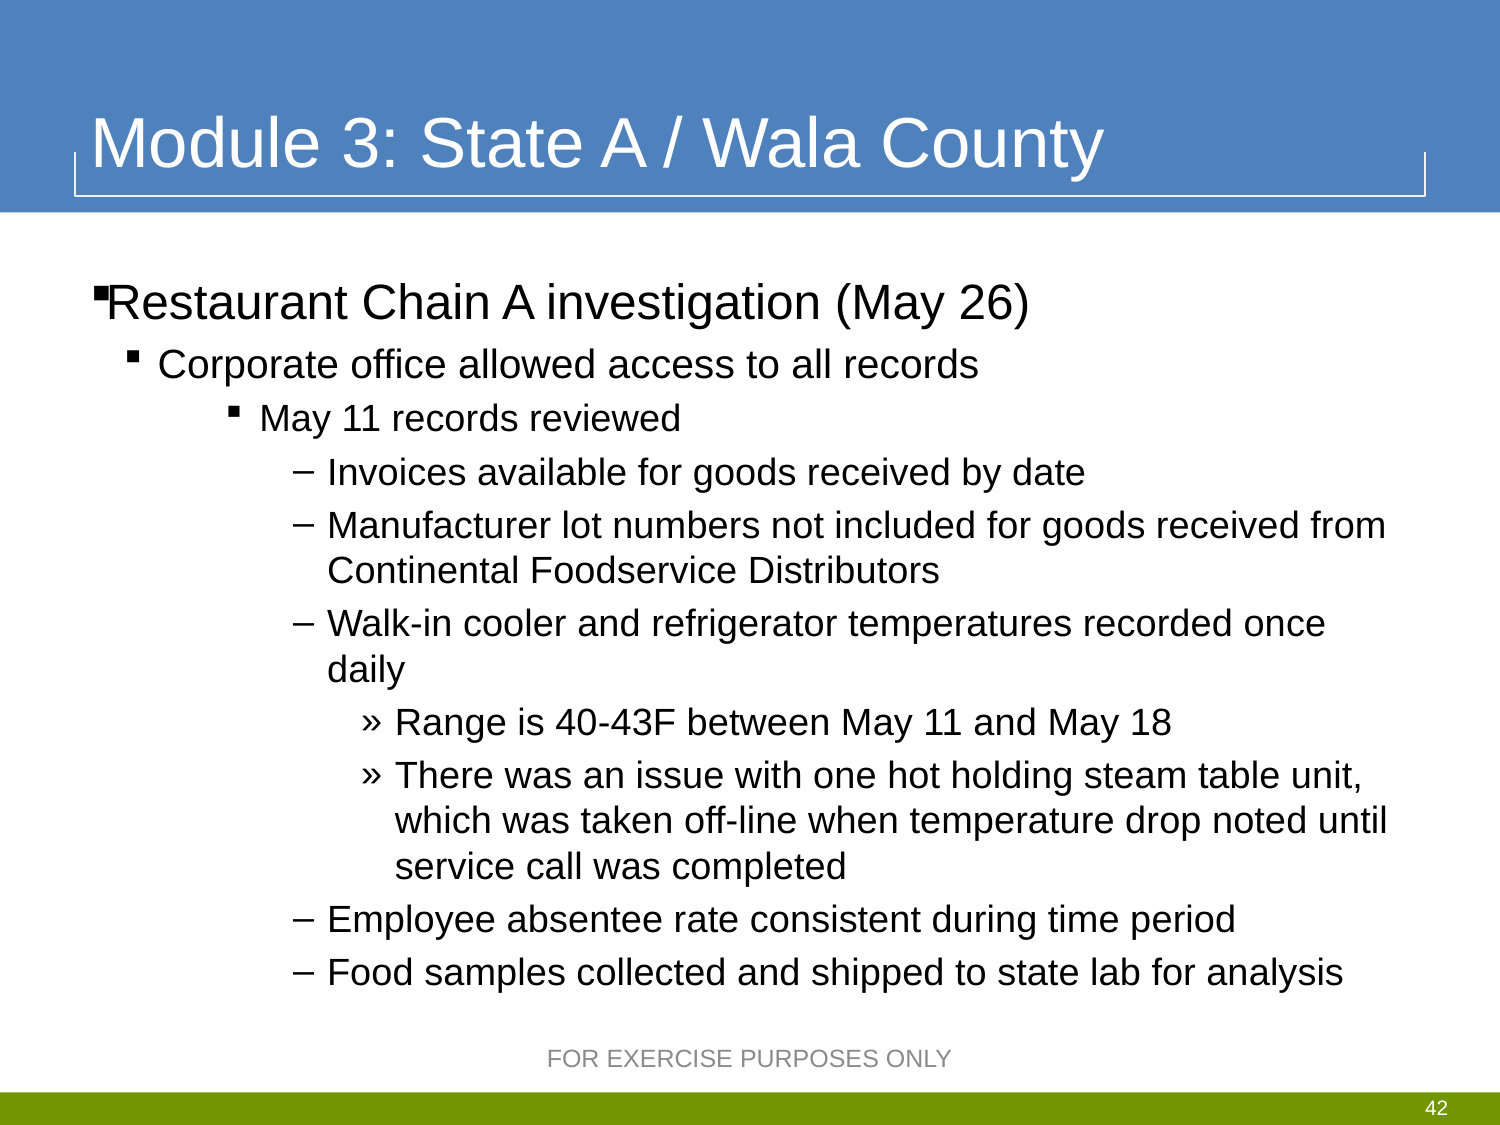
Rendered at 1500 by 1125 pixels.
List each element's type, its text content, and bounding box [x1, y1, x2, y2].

footer FOR EXERCISE PURPOSES ONLY [512, 1042, 988, 1103]
list Restaurant Chain A investigation (May 26) Corporate office allowed access to all records May 11 records reviewed Invoices available for goods received by date Manufacturer lot numbers not included for goods received from Continental Foodservice Distributors Walk-in cooler and refrigerator temperatures recorded once daily Range is 40-43F between May 11 and May 18 There was an issue with one hot holding steam table unit, which was taken off-line when temperature drop noted until service call was completed Employee absentee rate consistent during time period Food samples collected and shipped to state lab for analysis [74, 262, 1426, 1006]
title Module 3: State A / Wala County [74, 44, 1426, 233]
